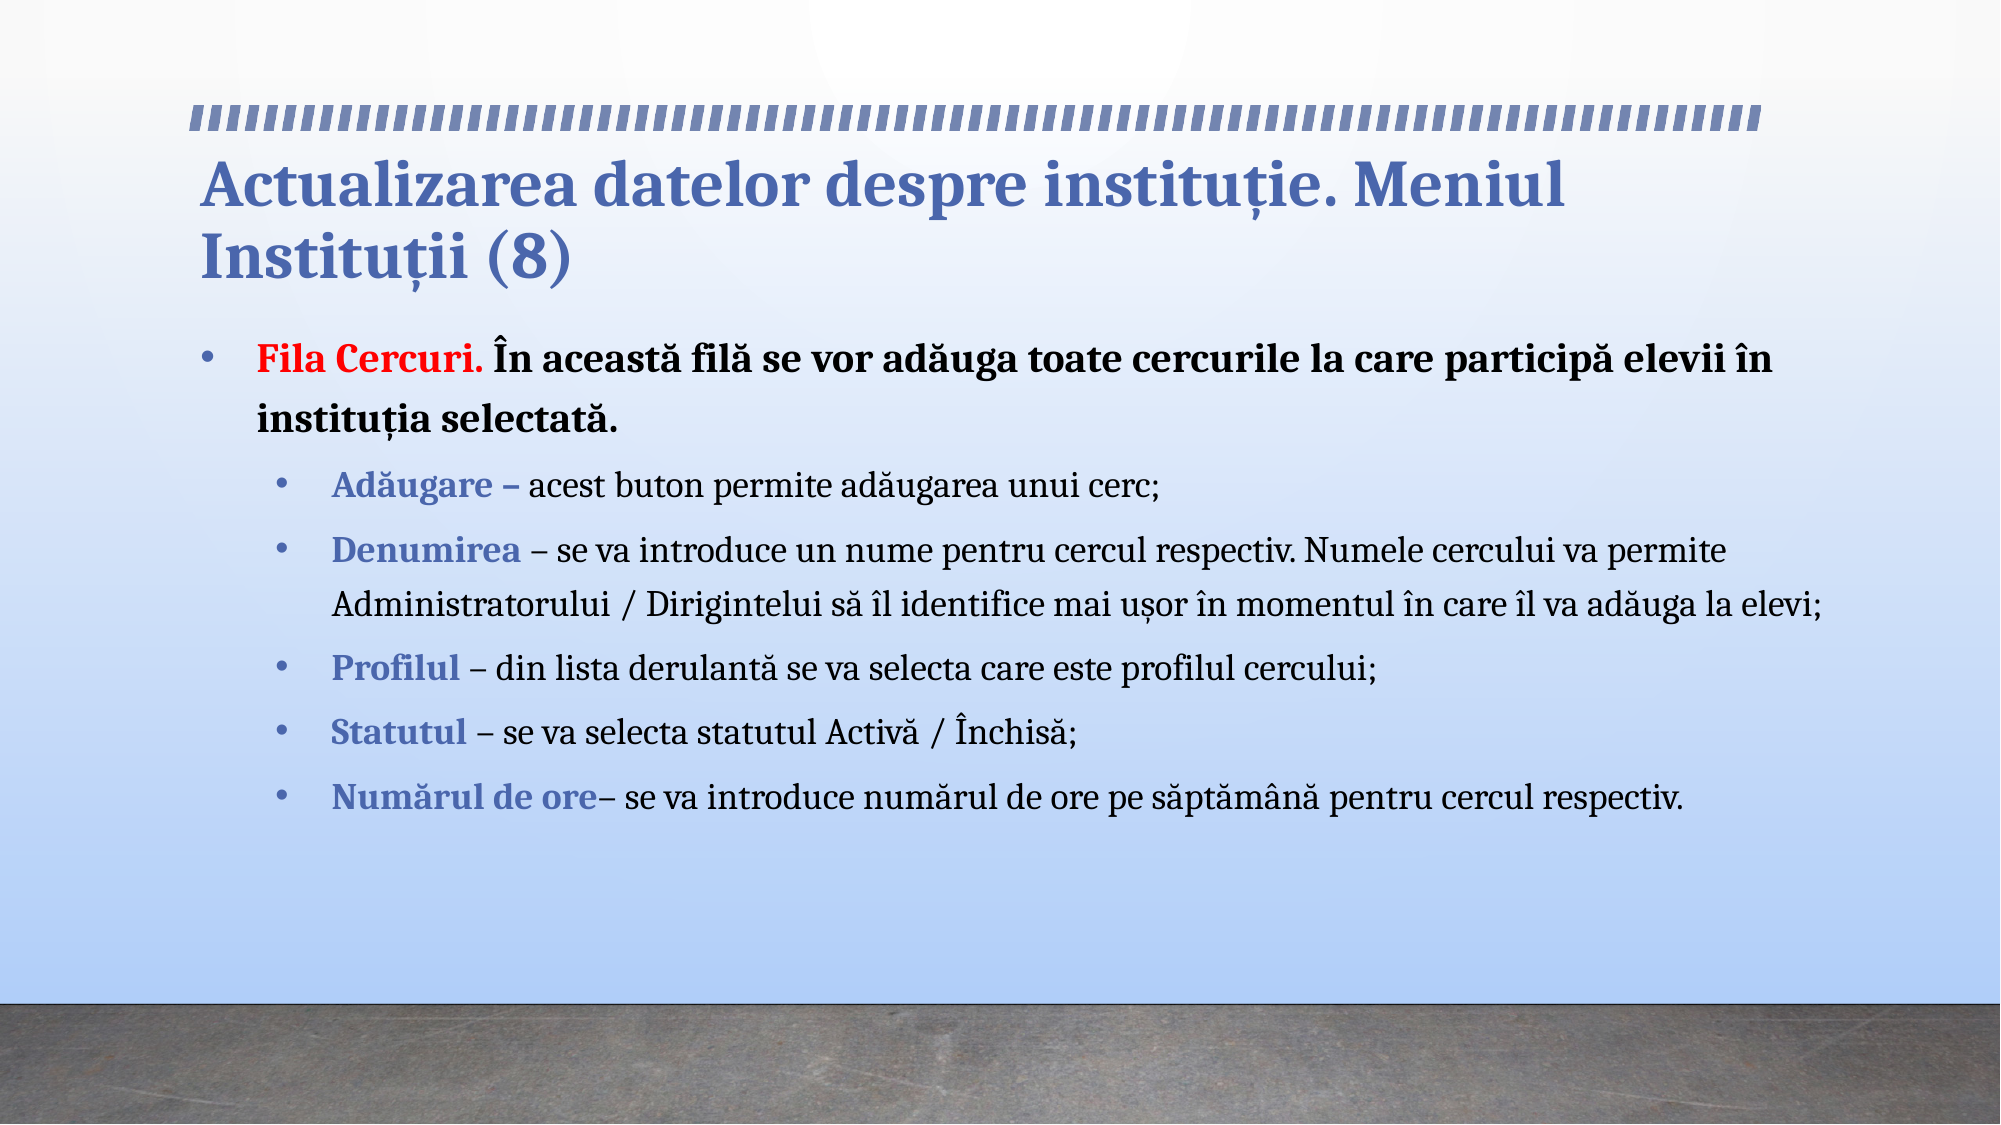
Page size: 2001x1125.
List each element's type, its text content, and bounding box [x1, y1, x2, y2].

picture [0, 1004, 2000, 1124]
list Fila Cercuri. În această filă se vor adăuga toate cercurile la care participă elevii în instituția selectată. Adăugare – acest buton permite adăugarea unui cerc; Denumirea – se va introduce un nume pentru cercul respectiv. Numele cercului va permite Administratorului / Dirigintelui să îl identifice mai ușor în momentul în care îl va adăuga la elevi; Profilul – din lista derulantă se va selecta care este profilul cercului; Statutul – se va selecta statutul Activă / Închisă; Numărul de ore– se va introduce numărul de ore pe săptămână pentru cercul respectiv. [185, 313, 1854, 1008]
title Actualizarea datelor despre instituție. Meniul Instituții (8) [185, 141, 1761, 313]
